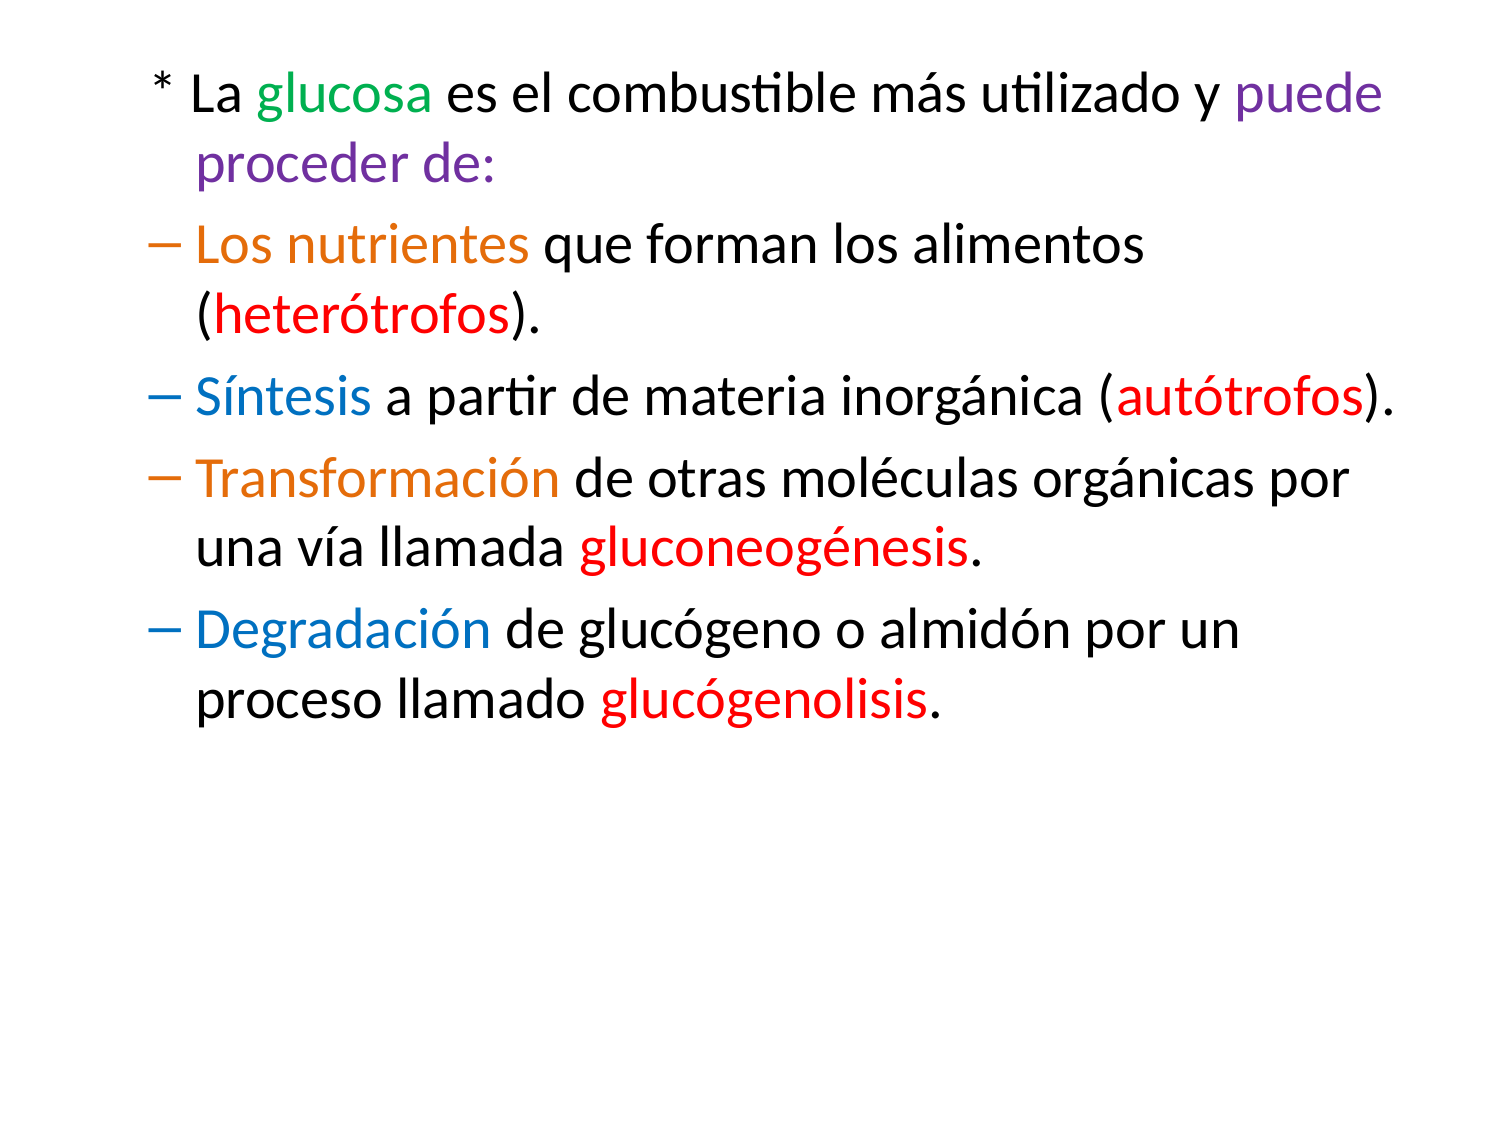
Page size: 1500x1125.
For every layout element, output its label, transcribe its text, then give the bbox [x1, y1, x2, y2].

list * La glucosa es el combustible más utilizado y puede proceder de: Los nutrientes que forman los alimentos (heterótrofos). Síntesis a partir de materia inorgánica (autótrofos). Transformación de otras moléculas orgánicas por una vía llamada gluconeogénesis. Degradación de glucógeno o almidón por un proceso llamado glucógenolisis. [58, 46, 1442, 1090]
